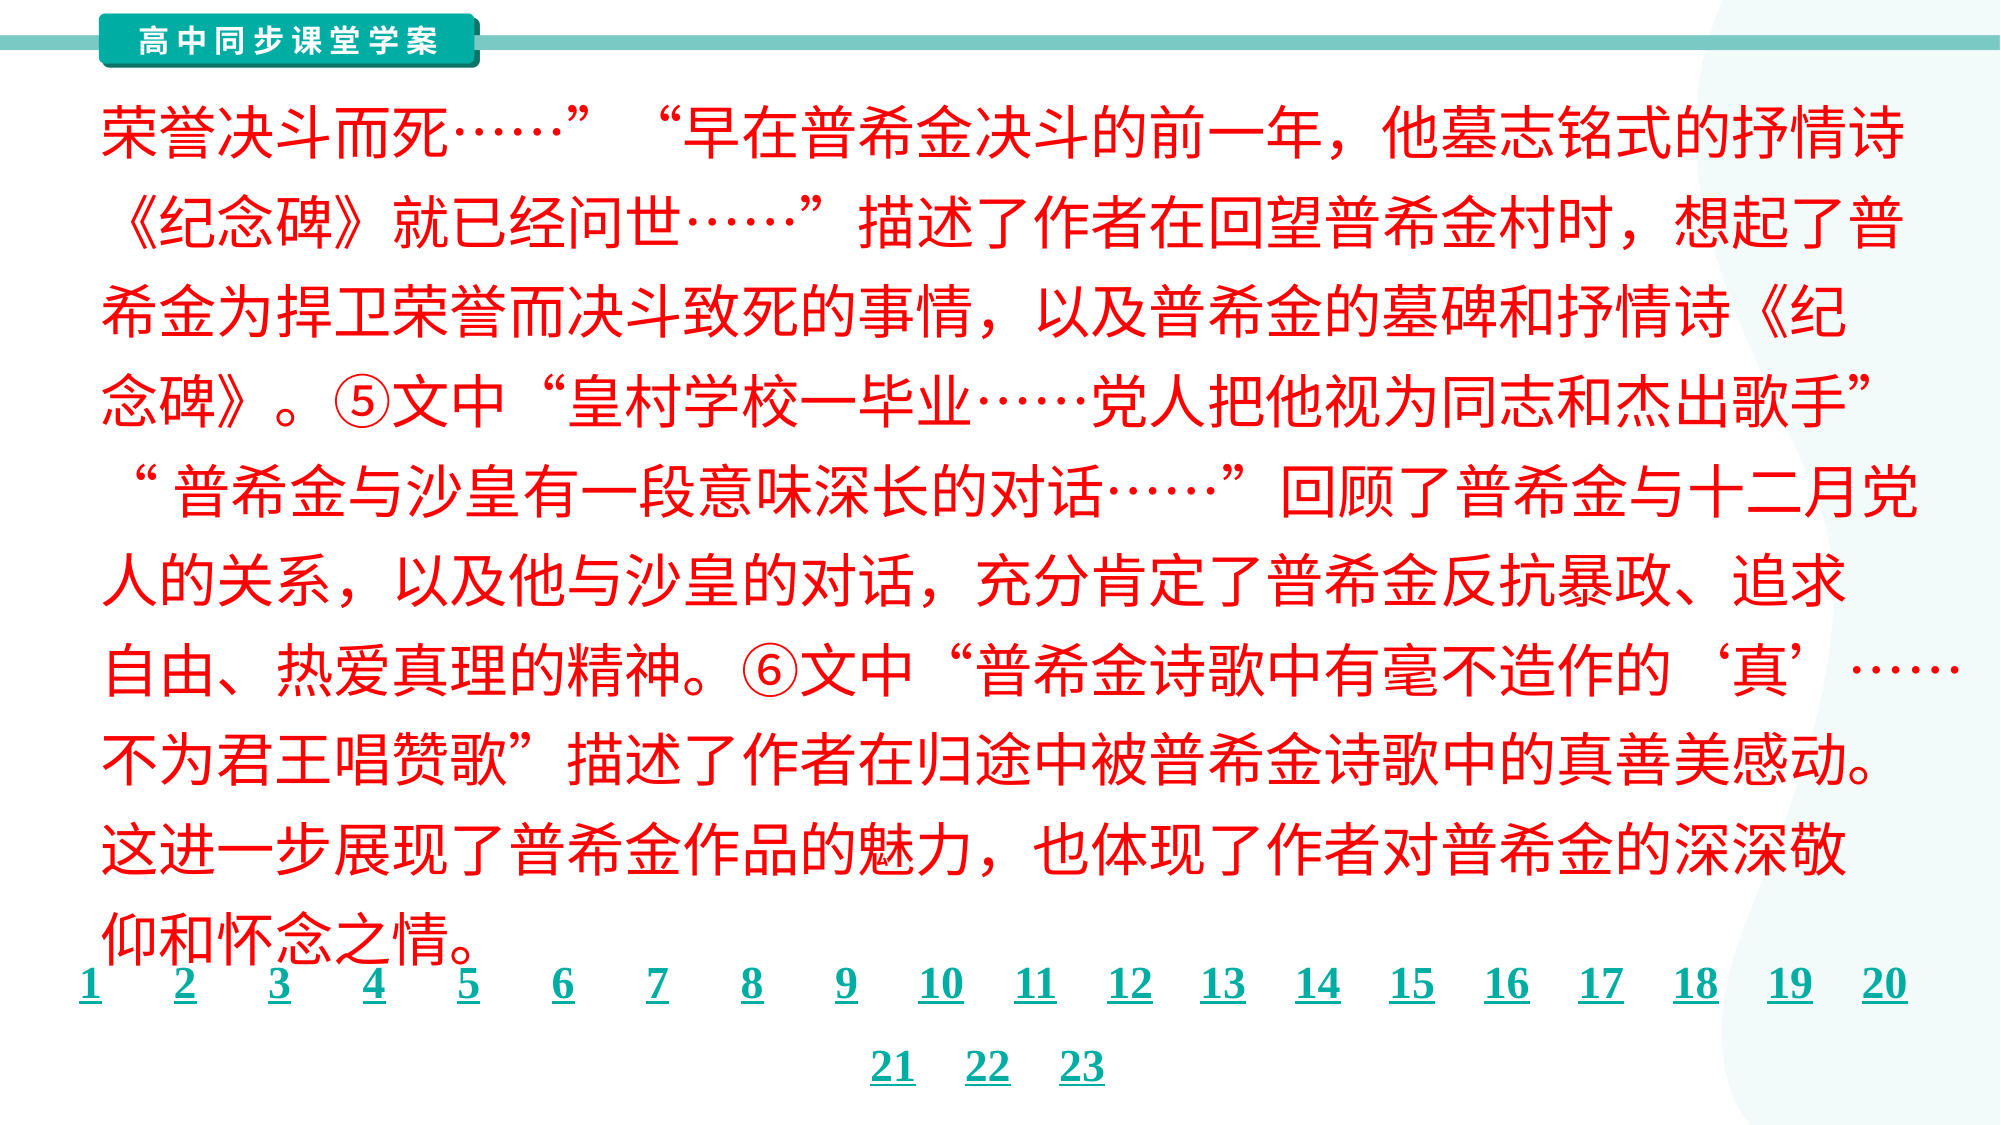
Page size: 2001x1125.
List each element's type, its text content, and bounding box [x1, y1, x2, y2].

picture [0, 0, 2000, 1125]
text_box 荣誉决斗而死……”“早在普希金决斗的前一年，他墓志铭式的抒情诗 《纪念碑》就已经问世……”描述了作者在回望普希金村时，想起了普 希金为捍卫荣誉而决斗致死的事情，以及普希金的墓碑和抒情诗《纪 念碑》。⑤文中“皇村学校一毕业……党人把他视为同志和杰出歌手” “普希金与沙皇有一段意味深长的对话……”回顾了普希金与十二月党 人的关系，以及他与沙皇的对话，充分肯定了普希金反抗暴政、追求 自由、热爱真理的精神。⑥文中“普希金诗歌中有毫不造作的‘真’…… 不为君王唱赞歌”描述了作者在归途中被普希金诗歌中的真善美感动。 这进一步展现了普希金作品的魅力，也体现了作者对普希金的深深敬 仰和怀念之情。 [100, 76, 1899, 973]
